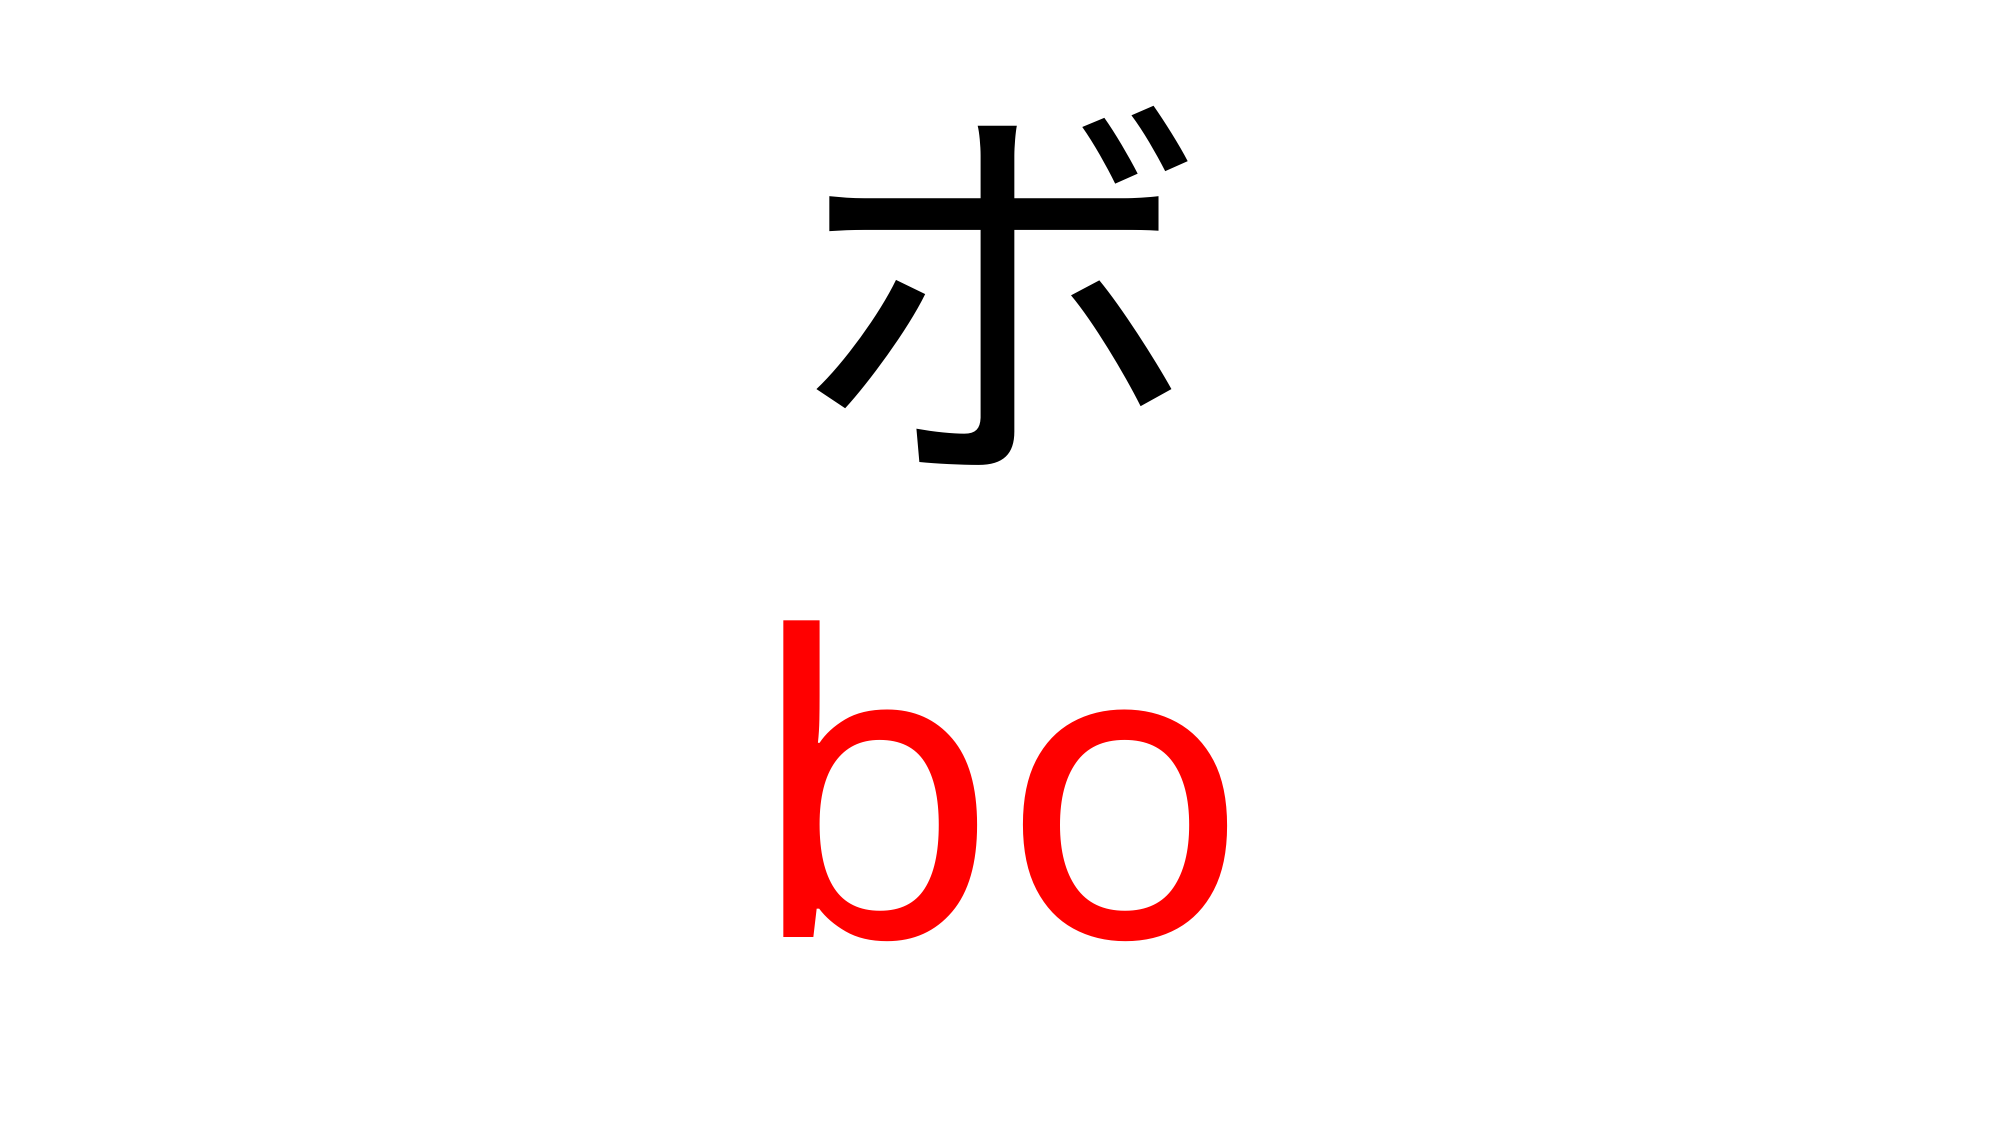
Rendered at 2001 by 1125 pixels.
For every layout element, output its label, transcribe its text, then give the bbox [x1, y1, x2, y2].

title ボ [249, 71, 1750, 545]
text_box bo [249, 562, 1750, 1036]
